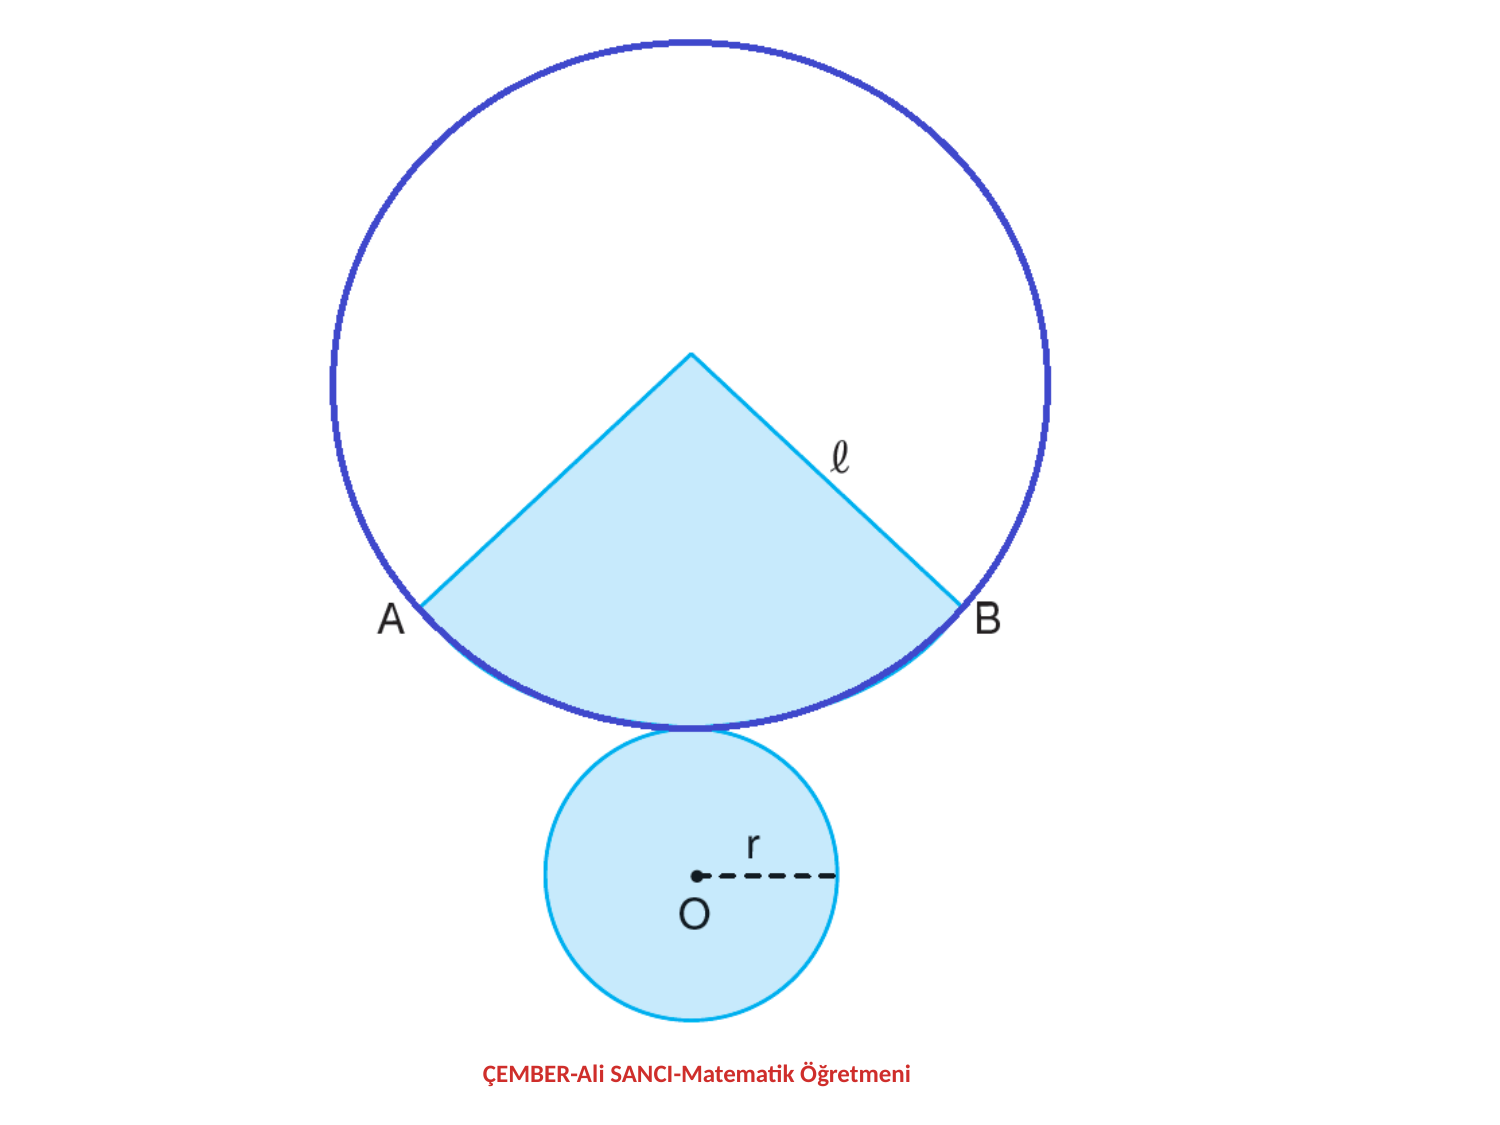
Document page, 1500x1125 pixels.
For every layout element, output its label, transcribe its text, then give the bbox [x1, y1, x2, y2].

picture [323, 0, 1058, 1029]
footer ÇEMBER-Ali SANCI-Matematik Öğretmeni [407, 1042, 988, 1103]
